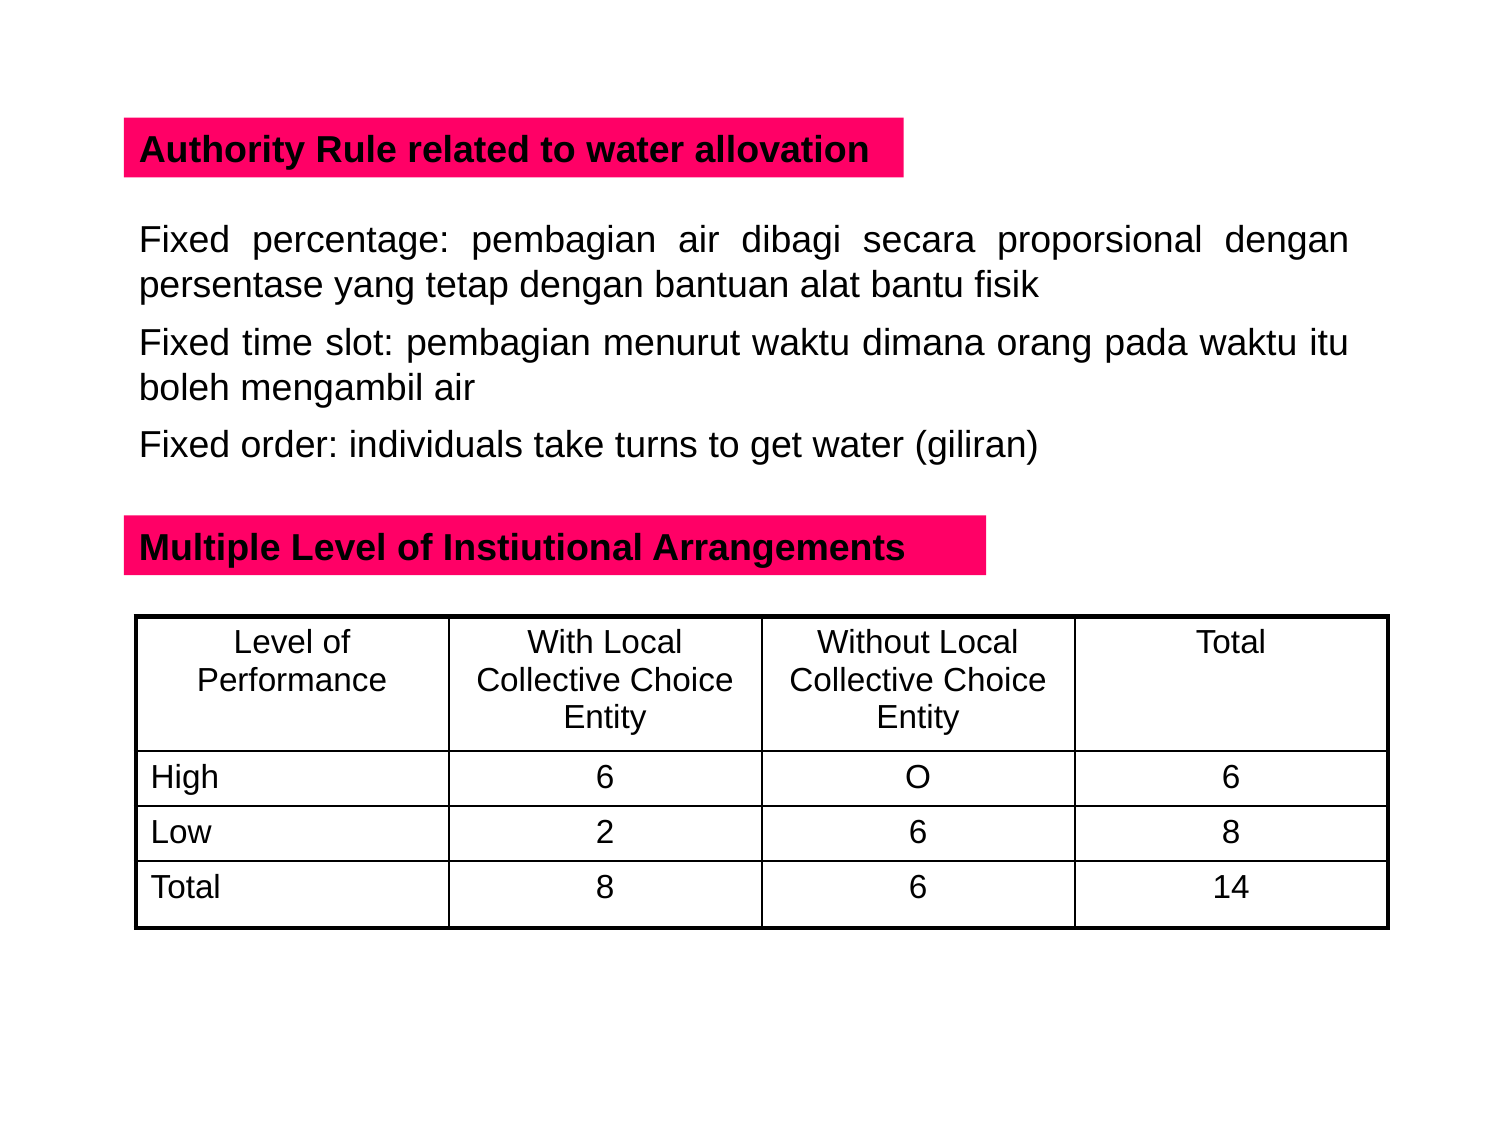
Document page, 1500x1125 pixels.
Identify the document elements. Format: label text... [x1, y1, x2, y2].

table_cell 8 [450, 862, 761, 926]
table_cell 8 [1076, 807, 1386, 860]
table_cell 6 [763, 862, 1074, 926]
table_cell Total [138, 862, 448, 926]
table_cell 6 [1076, 752, 1386, 805]
table_cell 6 [763, 807, 1074, 860]
table_cell 14 [1076, 862, 1386, 926]
table_cell 6 [450, 752, 761, 805]
table_cell O [763, 752, 1074, 805]
table_header With Local Collective Choice Entity [450, 619, 761, 750]
table_header Level of Performance [138, 619, 448, 750]
text_box Authority Rule related to water allovation [123, 117, 904, 178]
table_cell High [138, 752, 448, 805]
table_cell Low [138, 807, 448, 860]
table_header Without Local Collective Choice Entity [763, 619, 1074, 750]
table_header Total [1076, 619, 1386, 750]
table_cell 2 [450, 807, 761, 860]
text_box Multiple Level of Instiutional Arrangements [123, 515, 987, 576]
text_box Fixed percentage: pembagian air dibagi secara proporsional dengan persentase yang tetap dengan bantuan alat bantu fisik Fixed time slot: pembagian menurut waktu dimana orang pada waktu itu boleh mengambil air Fixed order: individuals take turns to get water (giliran) [123, 207, 1364, 473]
